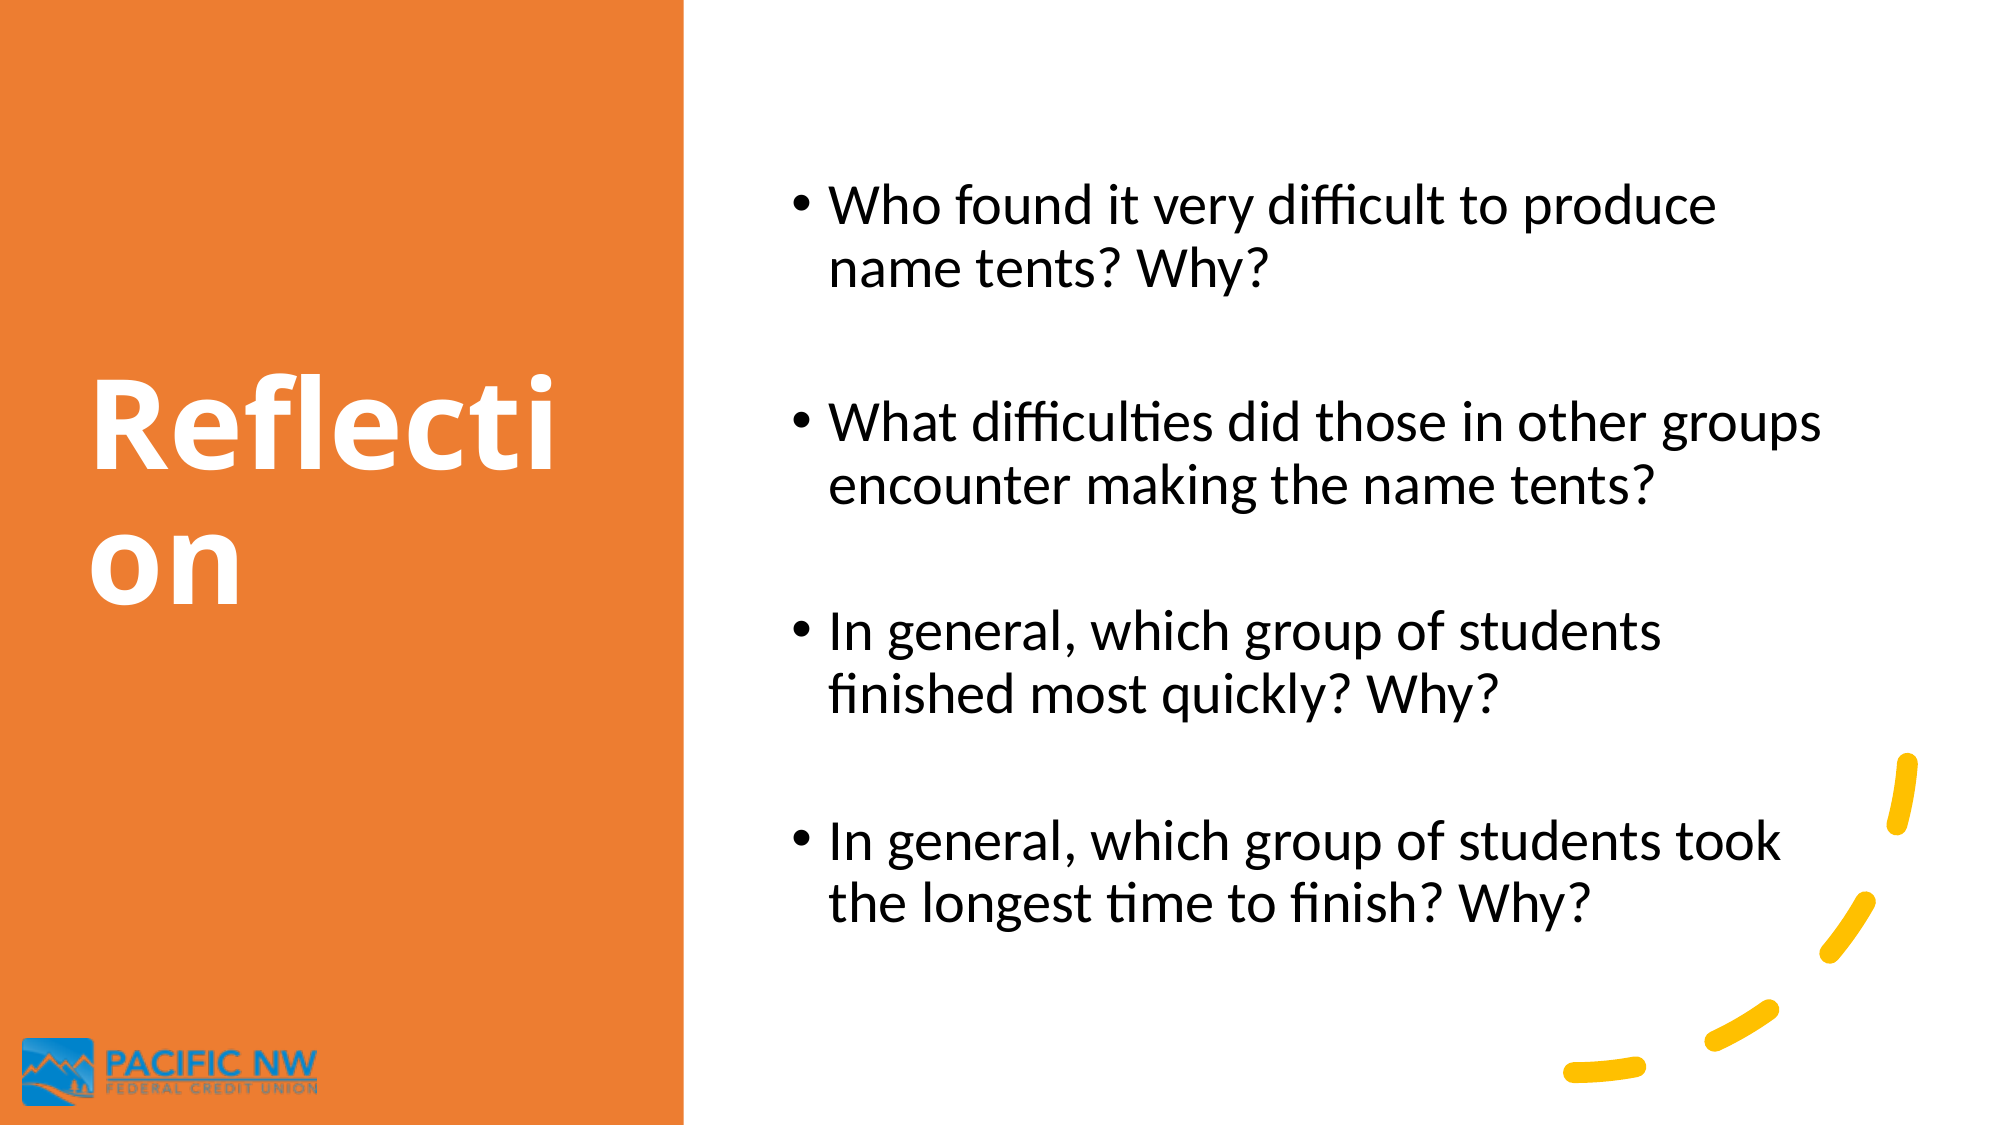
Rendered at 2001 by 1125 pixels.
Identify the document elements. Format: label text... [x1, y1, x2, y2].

text_box [685, 0, 2000, 1125]
picture [22, 1038, 317, 1106]
list Who found it very difficult to produce name tents? Why? What difficulties did those in other groups encounter making the name tents? In general, which group of students finished most quickly? Why? In general, which group of students took the longest time to finish? Why? [729, 97, 1863, 1014]
text_box [1863, 737, 1909, 907]
text_box [1572, 1014, 1764, 1074]
text_box [0, 0, 685, 1125]
text_box Reflection [71, 126, 638, 868]
